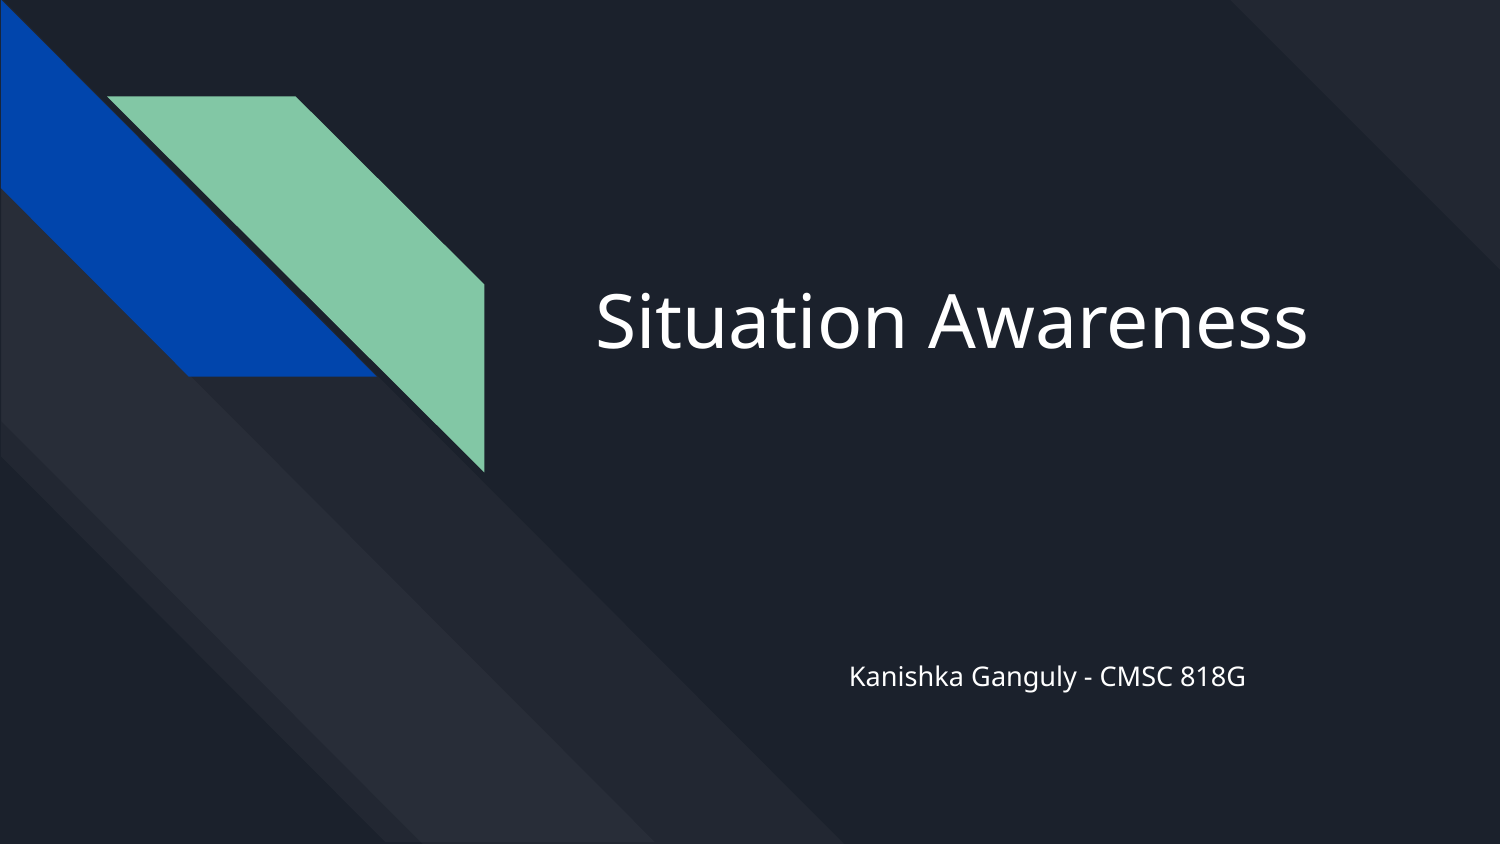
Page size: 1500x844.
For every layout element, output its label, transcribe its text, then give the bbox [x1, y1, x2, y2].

title Situation Awareness [580, 258, 1404, 518]
subtitle Kanishka Ganguly - CMSC 818G [833, 643, 1404, 727]
